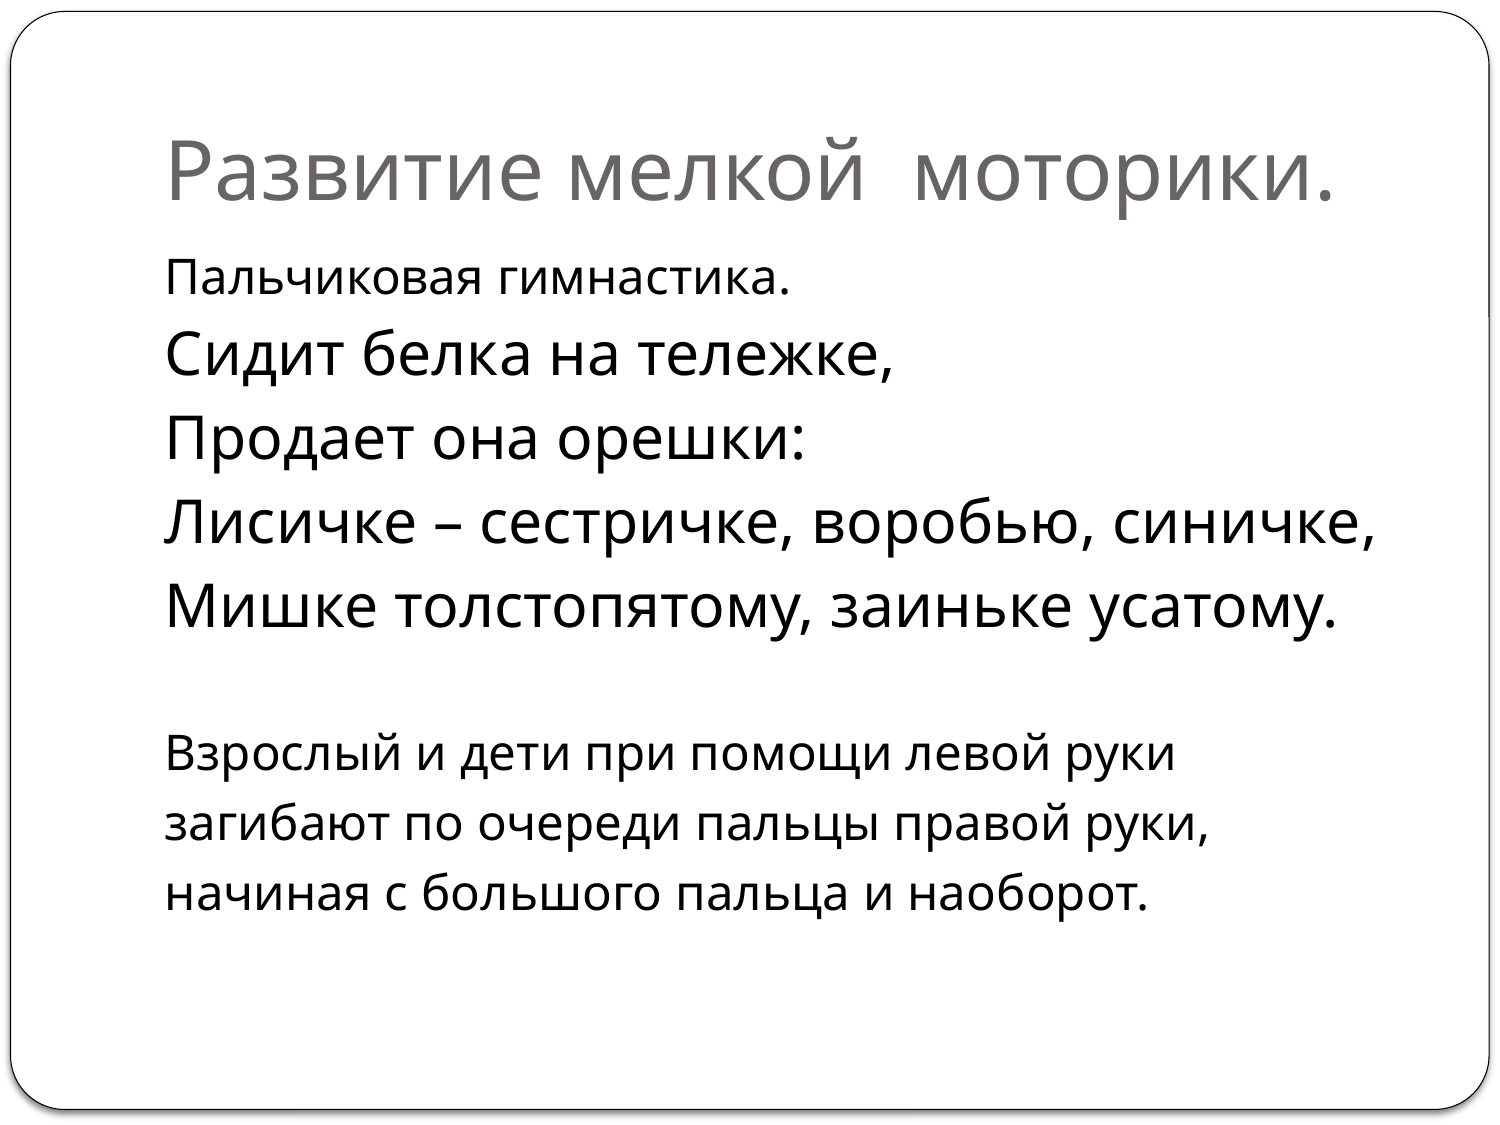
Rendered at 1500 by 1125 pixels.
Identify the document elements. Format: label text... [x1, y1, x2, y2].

title Развитие мелкой моторики. [150, 45, 1425, 233]
list Пальчиковая гимнастика. Сидит белка на тележке, Продает она орешки: Лисичке – сестричке, воробью, синичке, Мишке толстопятому, заиньке усатому. Взрослый и дети при помощи левой руки загибают по очереди пальцы правой руки, начиная с большого пальца и наоборот. [150, 237, 1425, 988]
